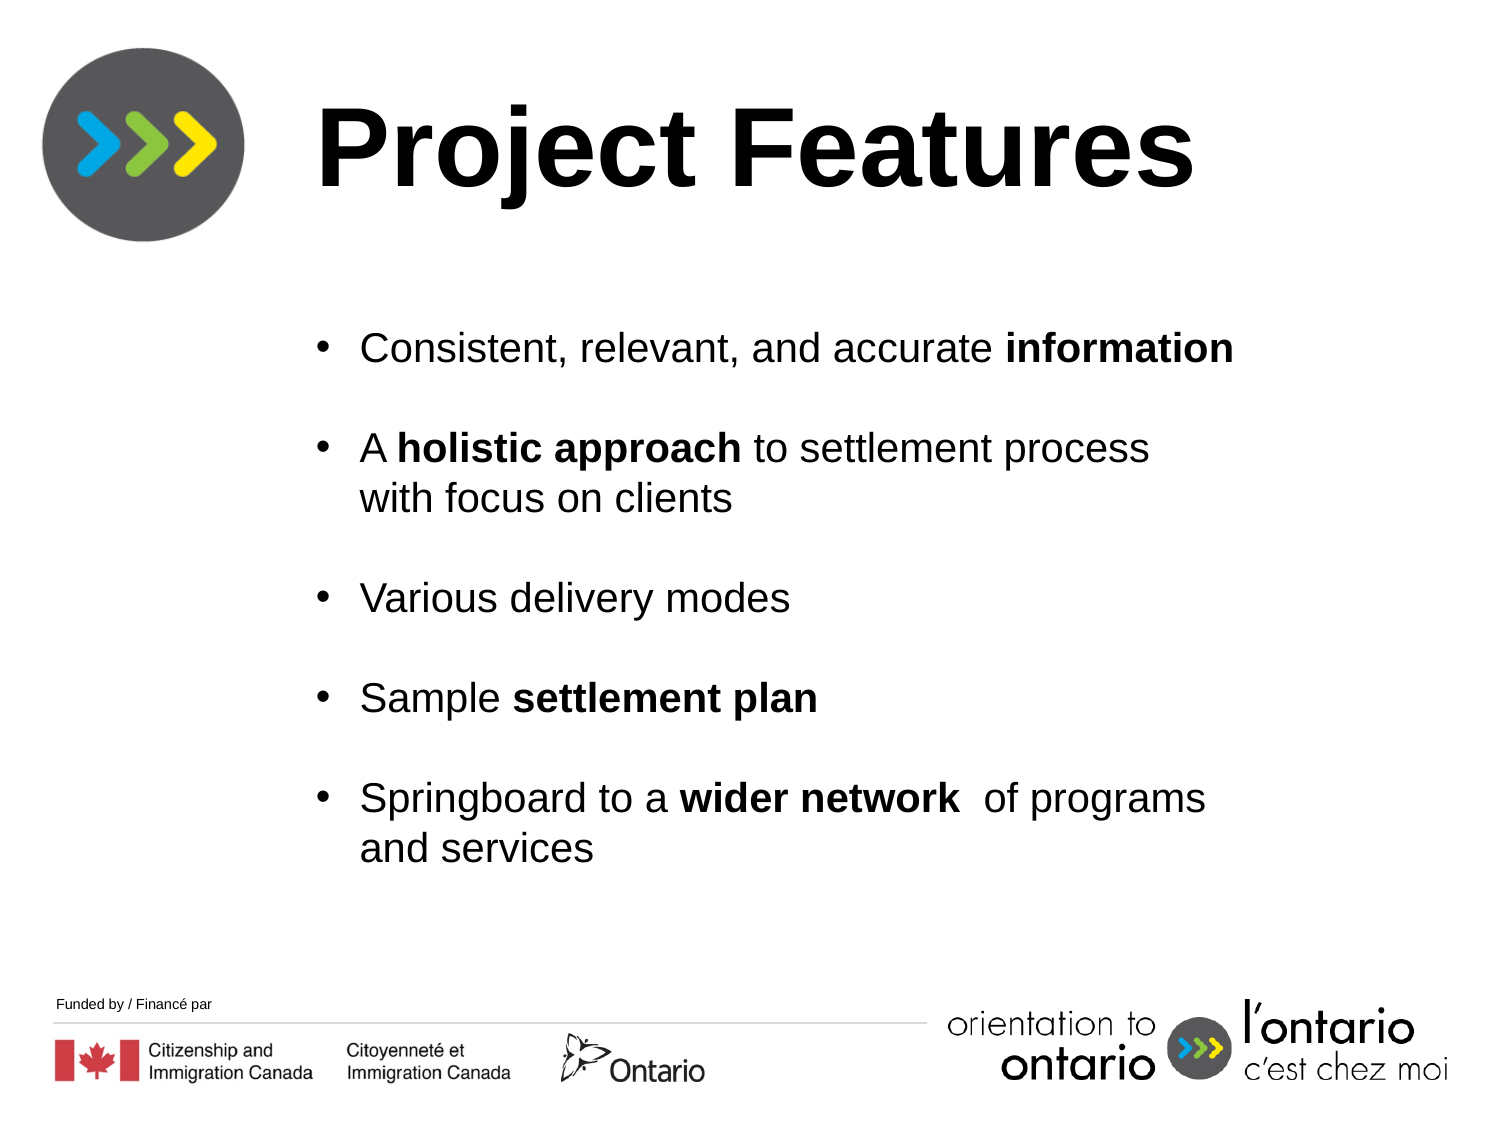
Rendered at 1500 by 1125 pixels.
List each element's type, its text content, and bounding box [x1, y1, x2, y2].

picture [561, 1032, 705, 1083]
text_box Consistent, relevant, and accurate information A holistic approach to settlement process with focus on clients Various delivery modes Sample settlement plan Springboard to a wider network of programs and services [301, 195, 1447, 979]
picture [948, 999, 1447, 1080]
picture [29, 30, 262, 256]
picture [51, 1032, 514, 1091]
text_box Project Features [301, 66, 1329, 195]
